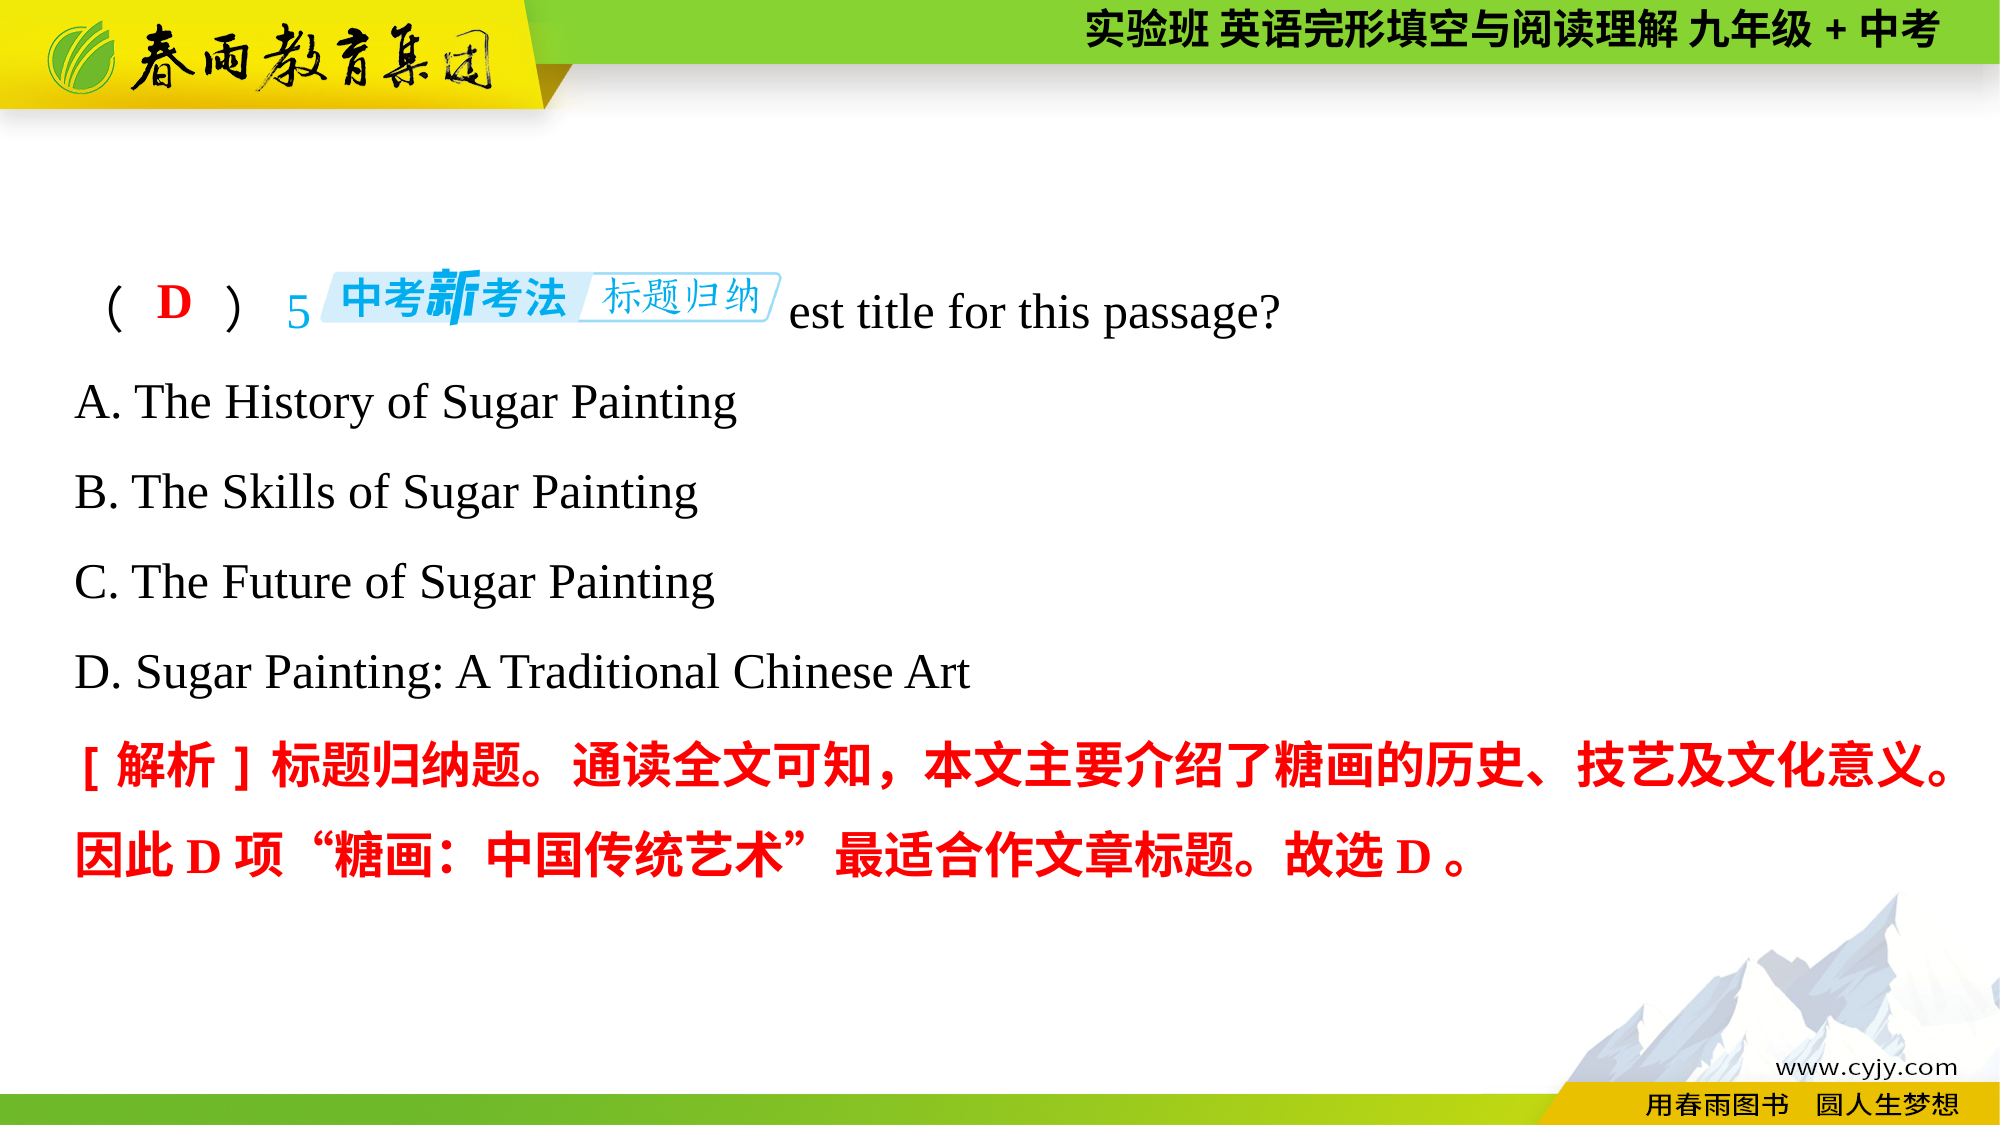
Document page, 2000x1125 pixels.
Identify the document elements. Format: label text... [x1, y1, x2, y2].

picture [0, 0, 2000, 1125]
list （ ）5. What could be the best title for this passage? A. The History of Sugar Painting B. The Skills of Sugar Painting C. The Future of Sugar Painting D. Sugar Painting: A Traditional Chinese Art [59, 240, 1944, 710]
text_box [解析]标题归纳题。通读全文可知，本文主要介绍了糖画的历史、技艺及文化意义。因此D项“糖画：中国传统艺术”最适合作文章标题。故选D。 [59, 710, 1944, 891]
text_box D [141, 261, 208, 336]
